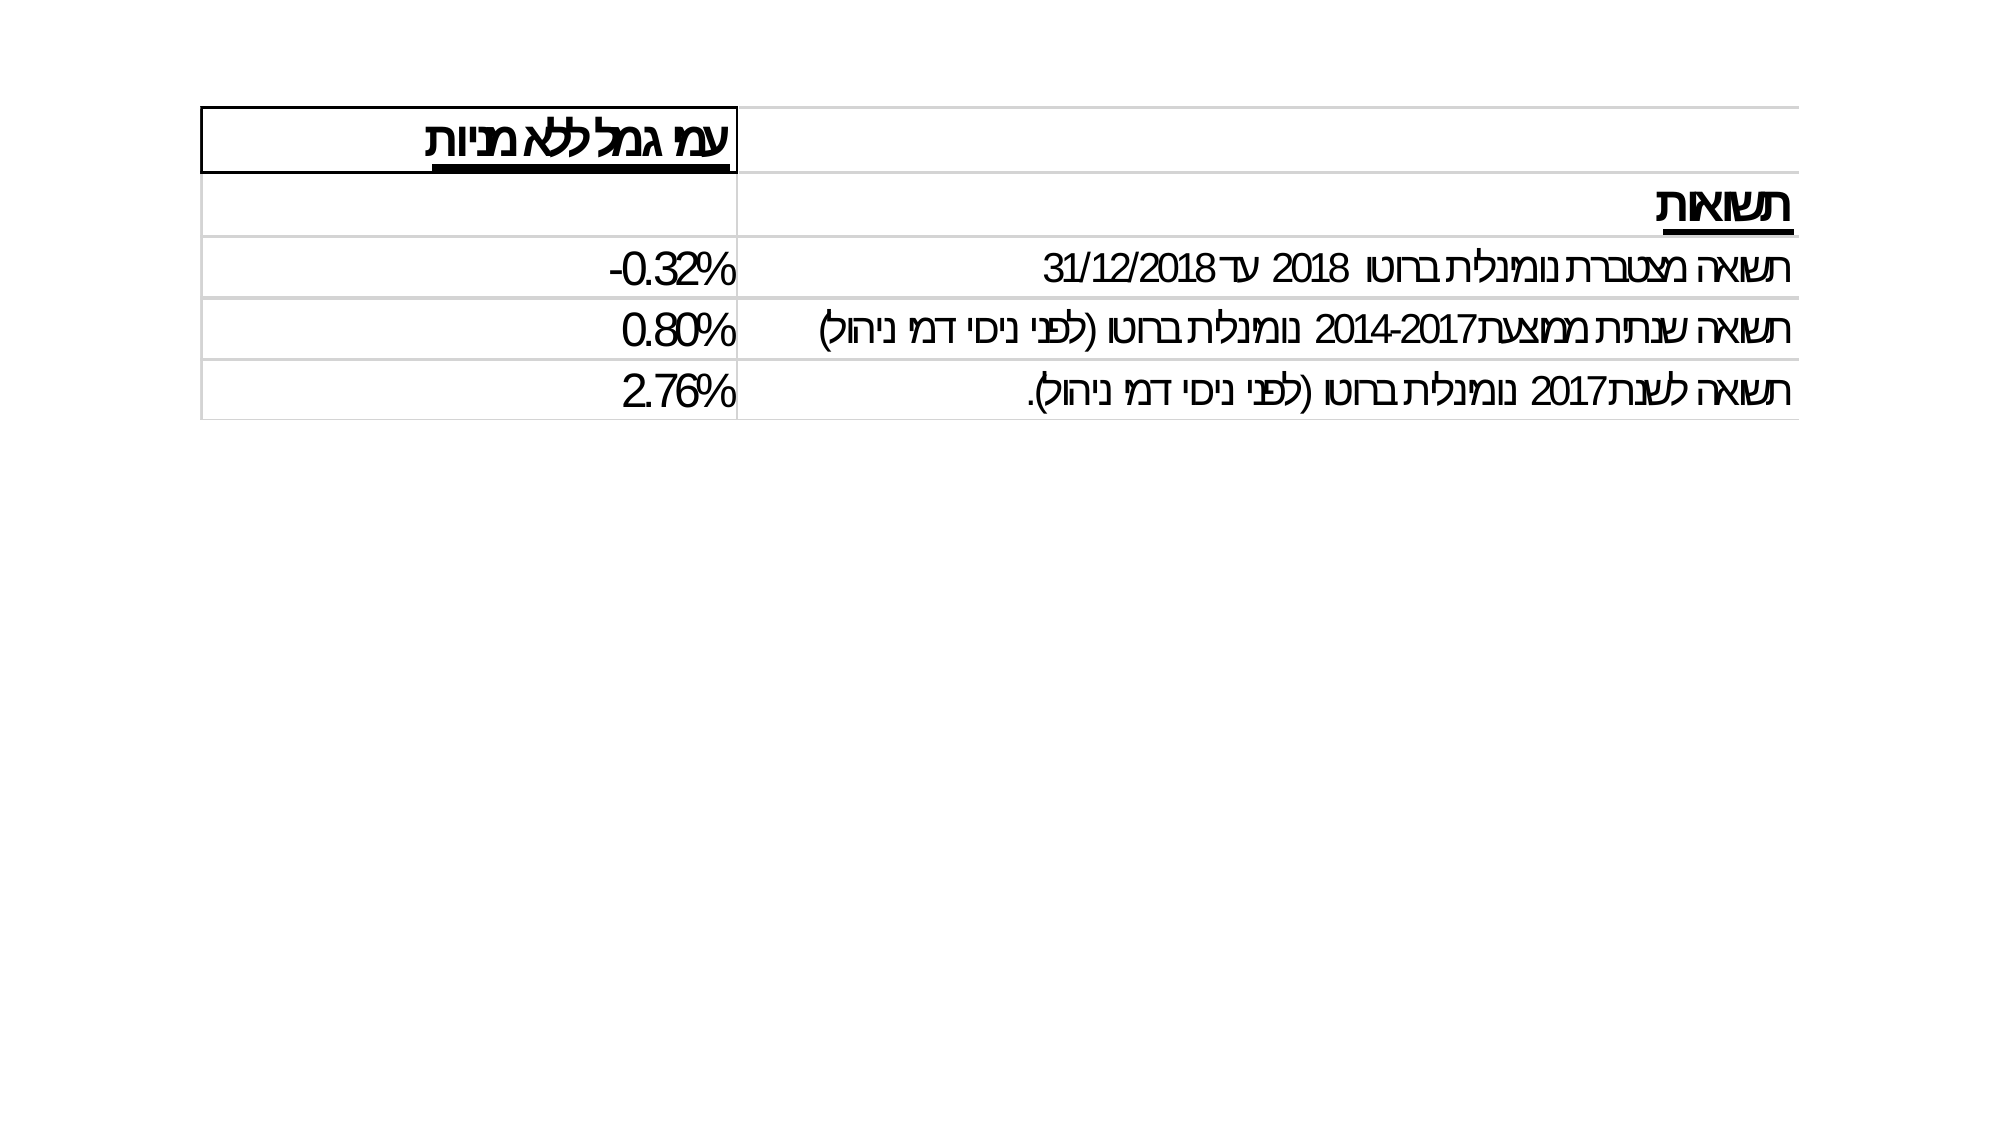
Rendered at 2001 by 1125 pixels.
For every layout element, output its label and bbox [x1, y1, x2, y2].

picture [200, 106, 1802, 423]
